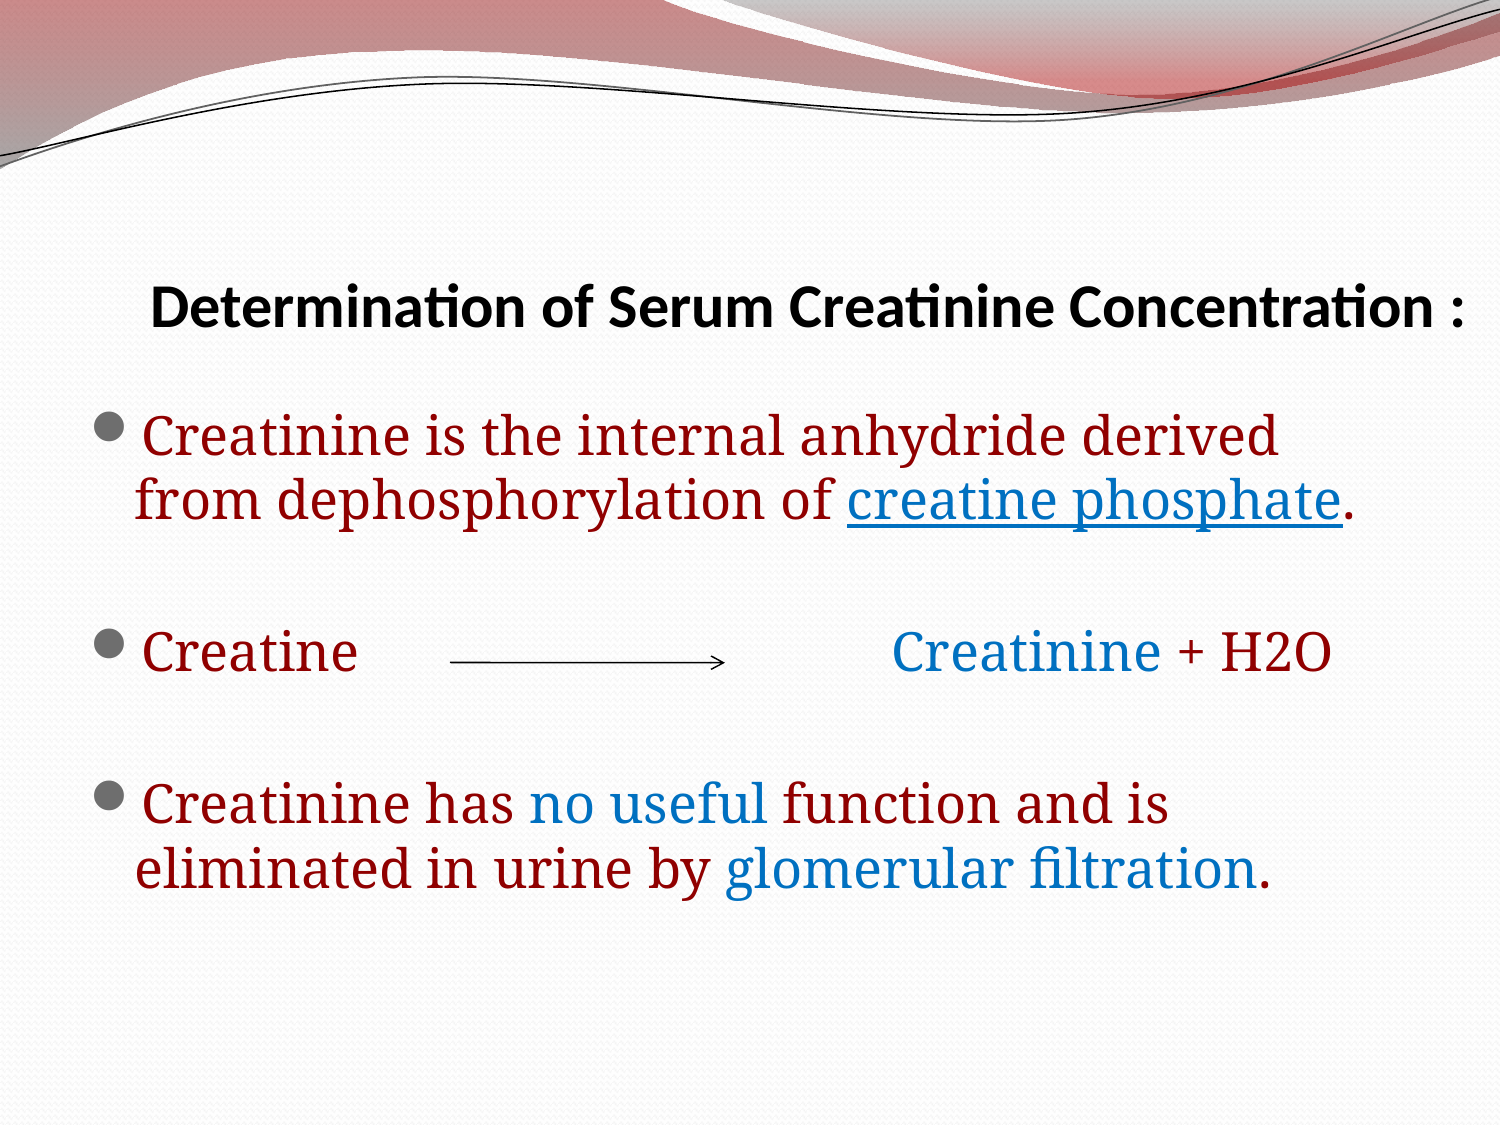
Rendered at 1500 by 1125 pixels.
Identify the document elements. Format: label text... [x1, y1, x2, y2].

title Determination of Serum Creatinine Concentration : [150, 237, 1500, 425]
list Creatinine is the internal anhydride derived from dephosphorylation of creatine phosphate. Creatine Creatinine + H2O Creatinine has no useful function and is eliminated in urine by glomerular filtration. [75, 317, 1425, 1038]
